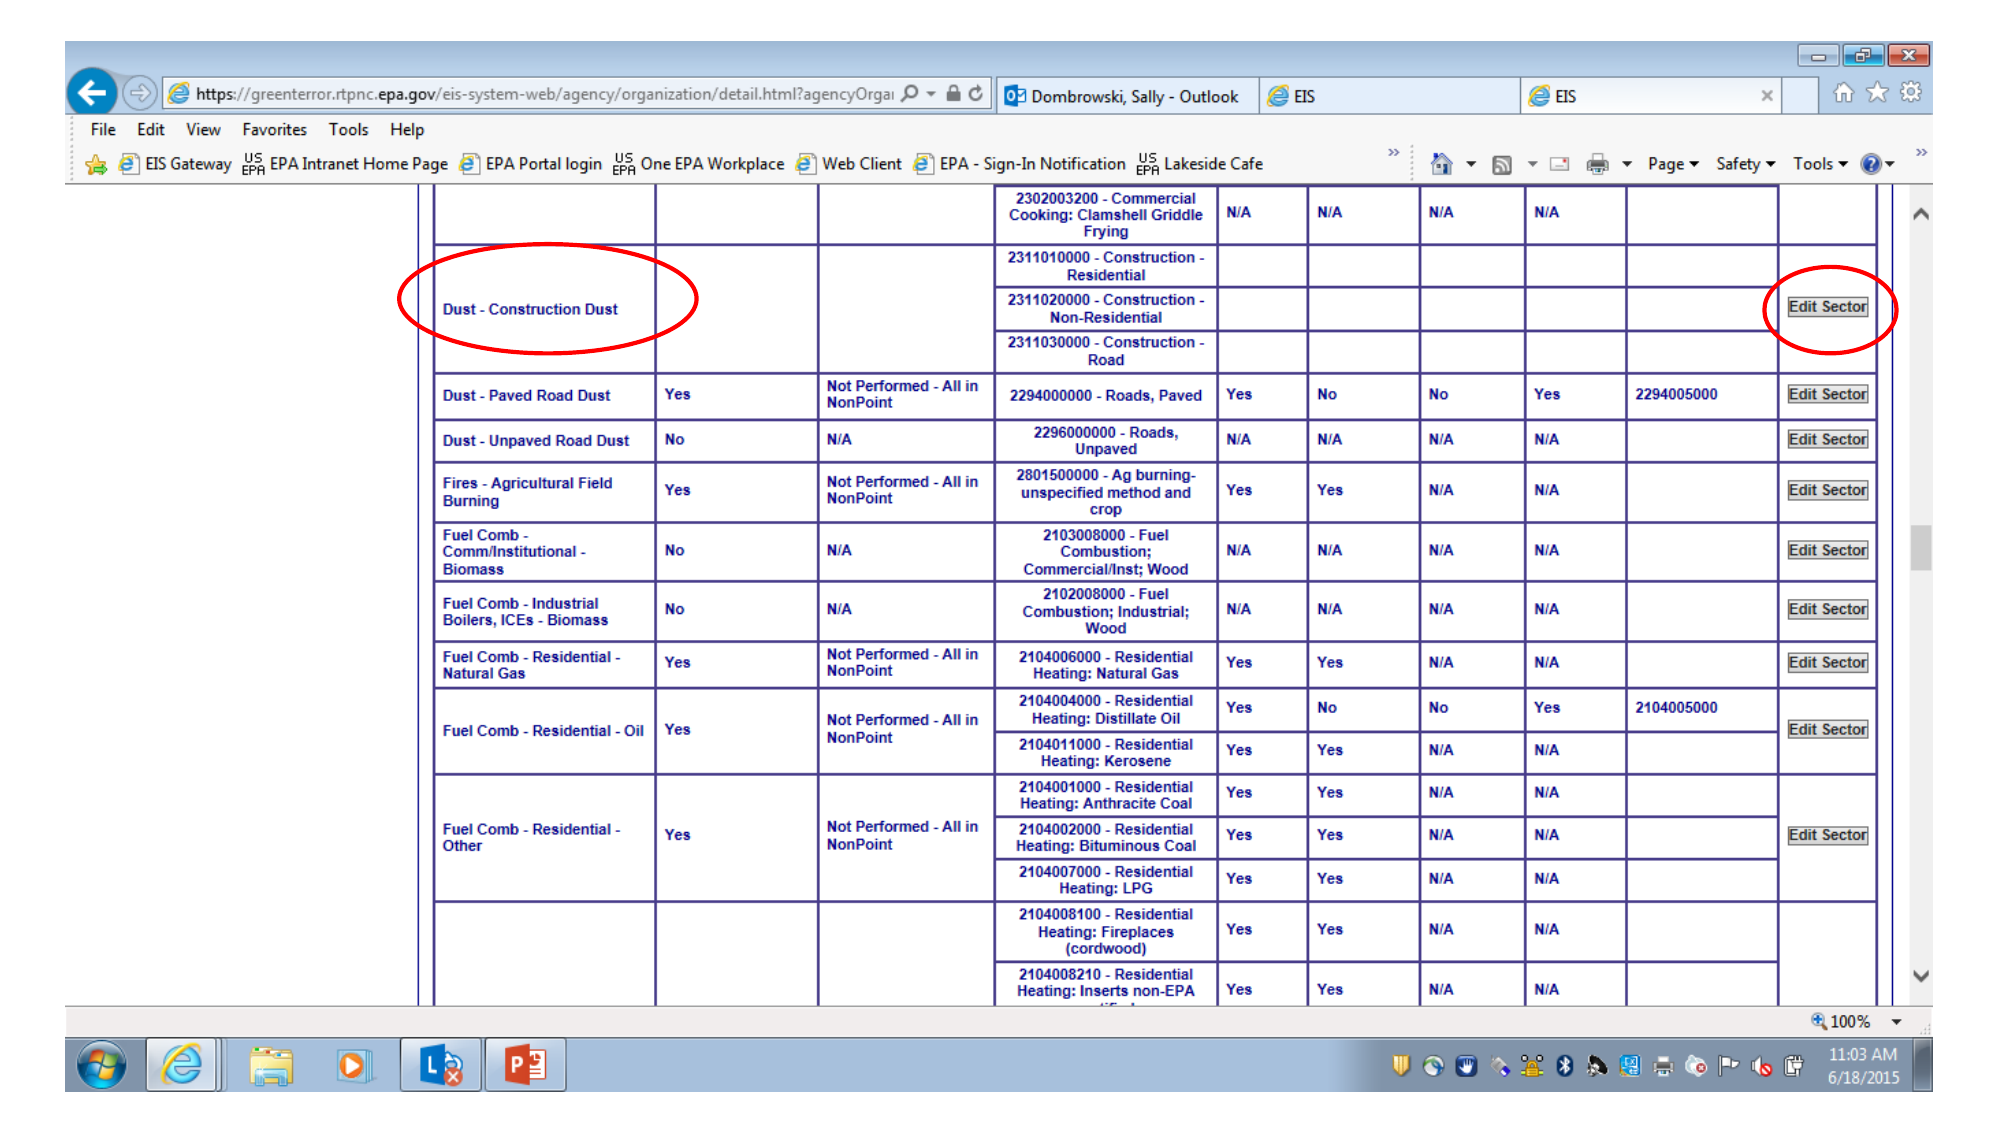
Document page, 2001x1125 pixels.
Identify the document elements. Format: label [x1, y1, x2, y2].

picture [64, 41, 1933, 1092]
